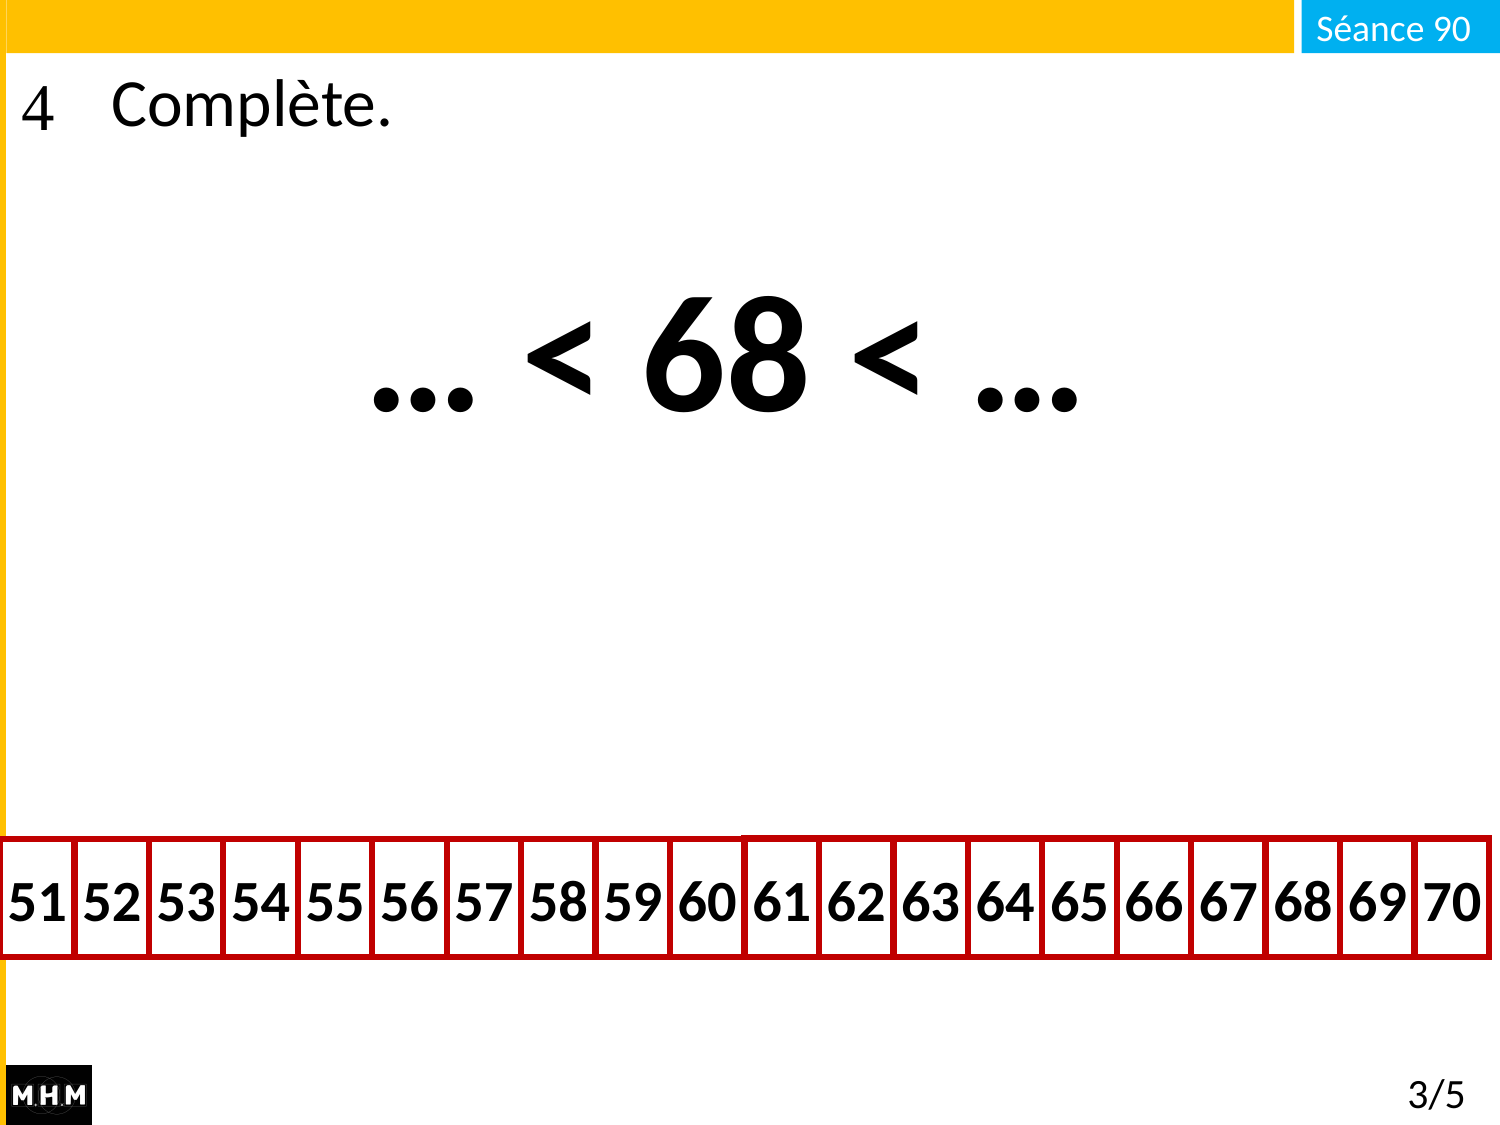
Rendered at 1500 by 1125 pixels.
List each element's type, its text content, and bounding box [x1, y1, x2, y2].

text_box … < 68 < … [348, 237, 1105, 453]
picture [6, 1065, 92, 1125]
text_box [0, 838, 744, 958]
list 3/5 [1373, 1064, 1500, 1125]
title Complète. [96, 60, 1391, 149]
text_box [744, 838, 1489, 958]
